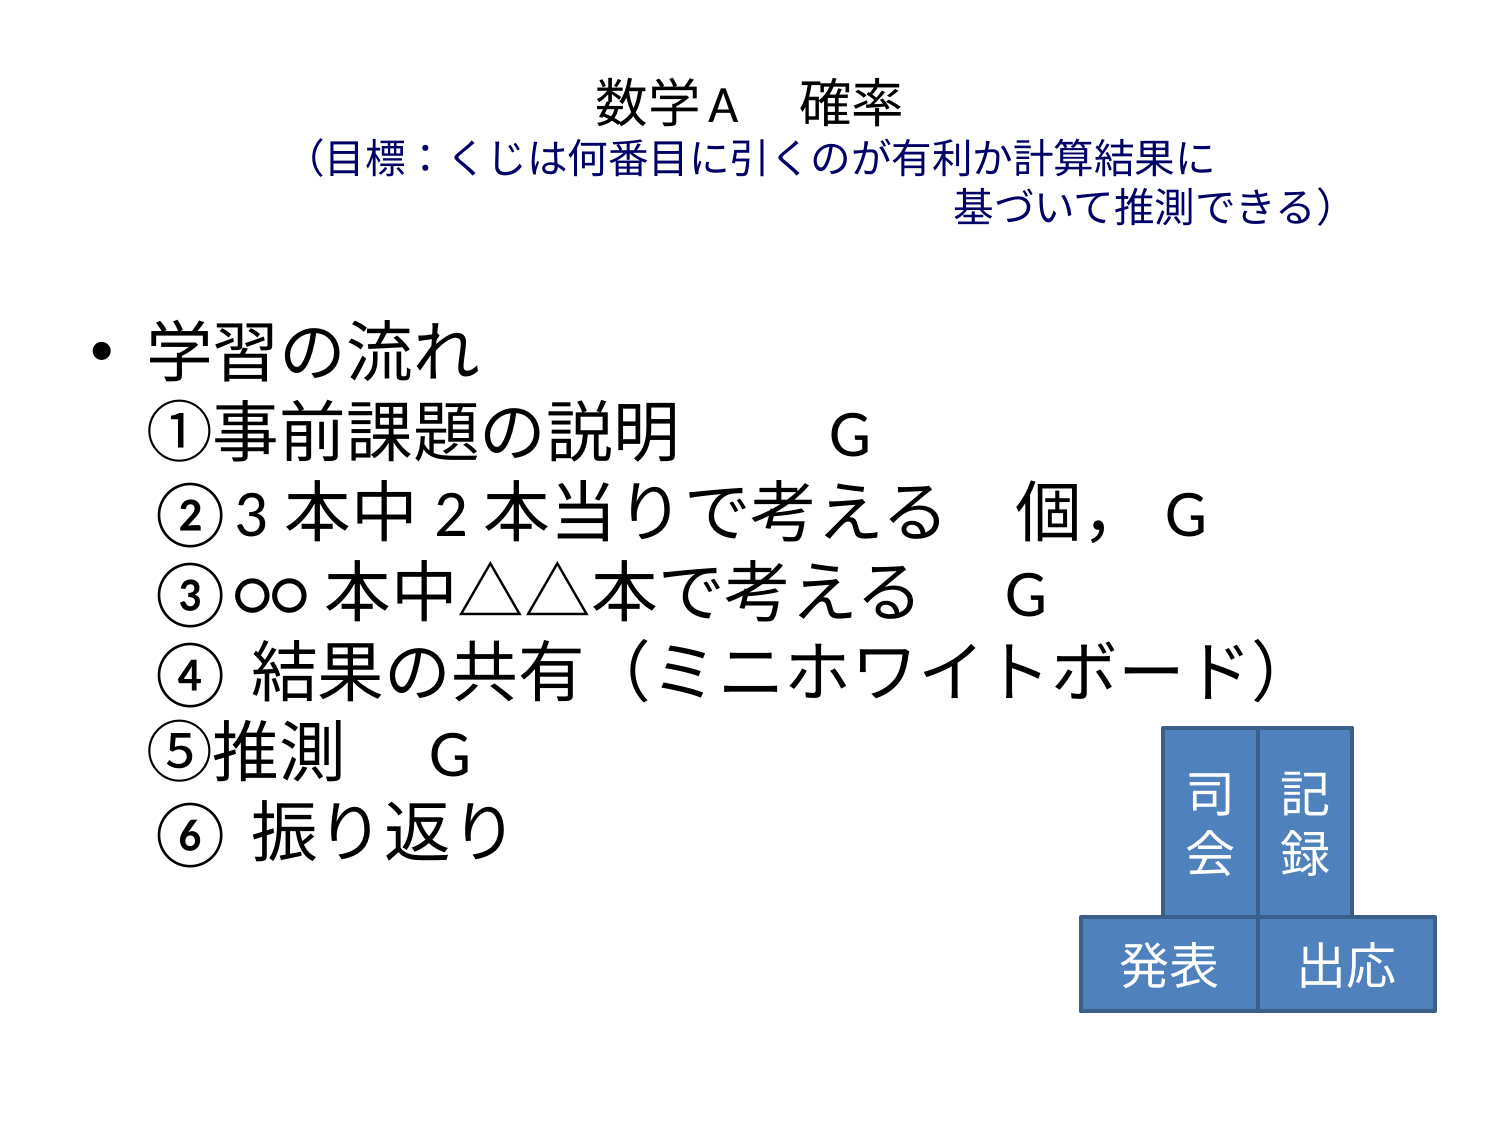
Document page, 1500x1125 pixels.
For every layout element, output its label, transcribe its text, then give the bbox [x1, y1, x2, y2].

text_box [1080, 727, 1436, 1012]
title 数学A 確率 （目標：くじは何番目に引くのが有利か計算結果に 基づいて推測できる） [74, 44, 1426, 256]
list 学習の流れ ①事前課題の説明 G ②3本中2本当りで考える 個，G ③○○本中△△本で考える G ④結果の共有（ミニホワイトボード） ⑤推測 G ⑥振り返り [74, 302, 1426, 1012]
